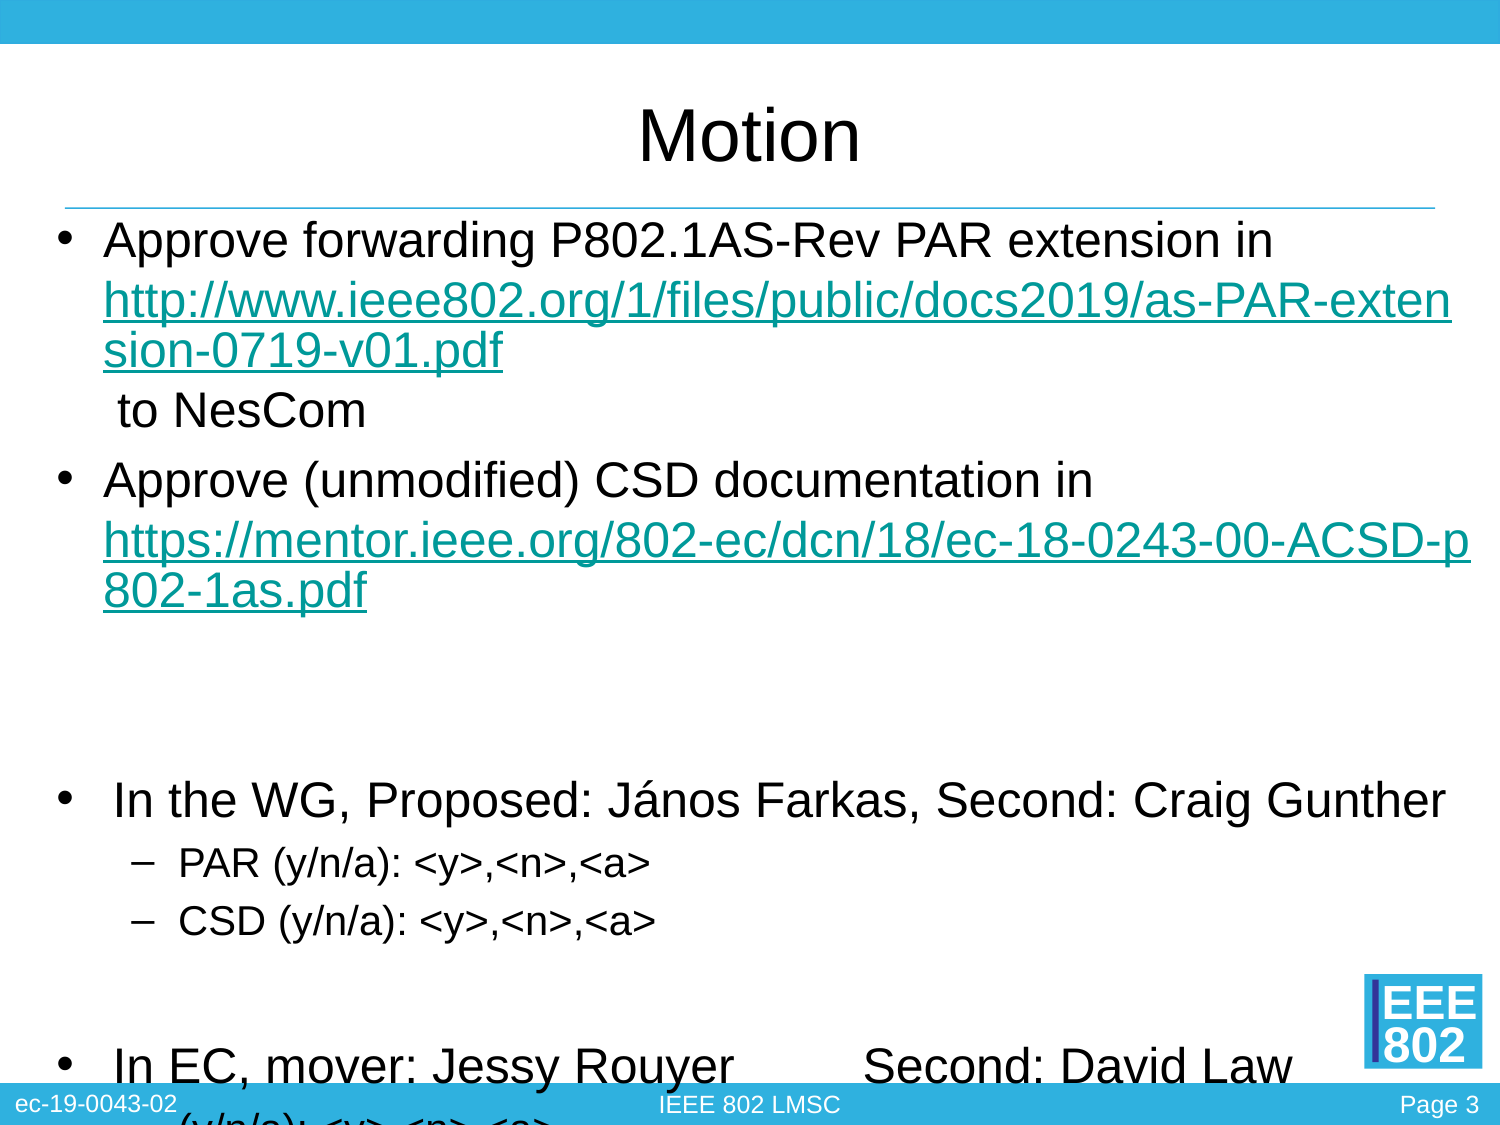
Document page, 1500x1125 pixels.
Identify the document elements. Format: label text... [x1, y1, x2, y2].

title Motion [75, 66, 1425, 197]
list Approve forwarding P802.1AS-Rev PAR extension in http://www.ieee802.org/1/files/public/docs2019/as-PAR-extension-0719-v01.pdf to NesCom Approve (unmodified) CSD documentation in https://mentor.ieee.org/802-ec/dcn/18/ec-18-0243-00-ACSD-p802-1as.pdf In the WG, Proposed: János Farkas, Second: Craig Gunther PAR (y/n/a): <y>,<n>,<a> CSD (y/n/a): <y>,<n>,<a> In EC, mover: Jessy Rouyer Second: David Law (y/n/a): <y>,<n>,<a> [41, 200, 1488, 1018]
